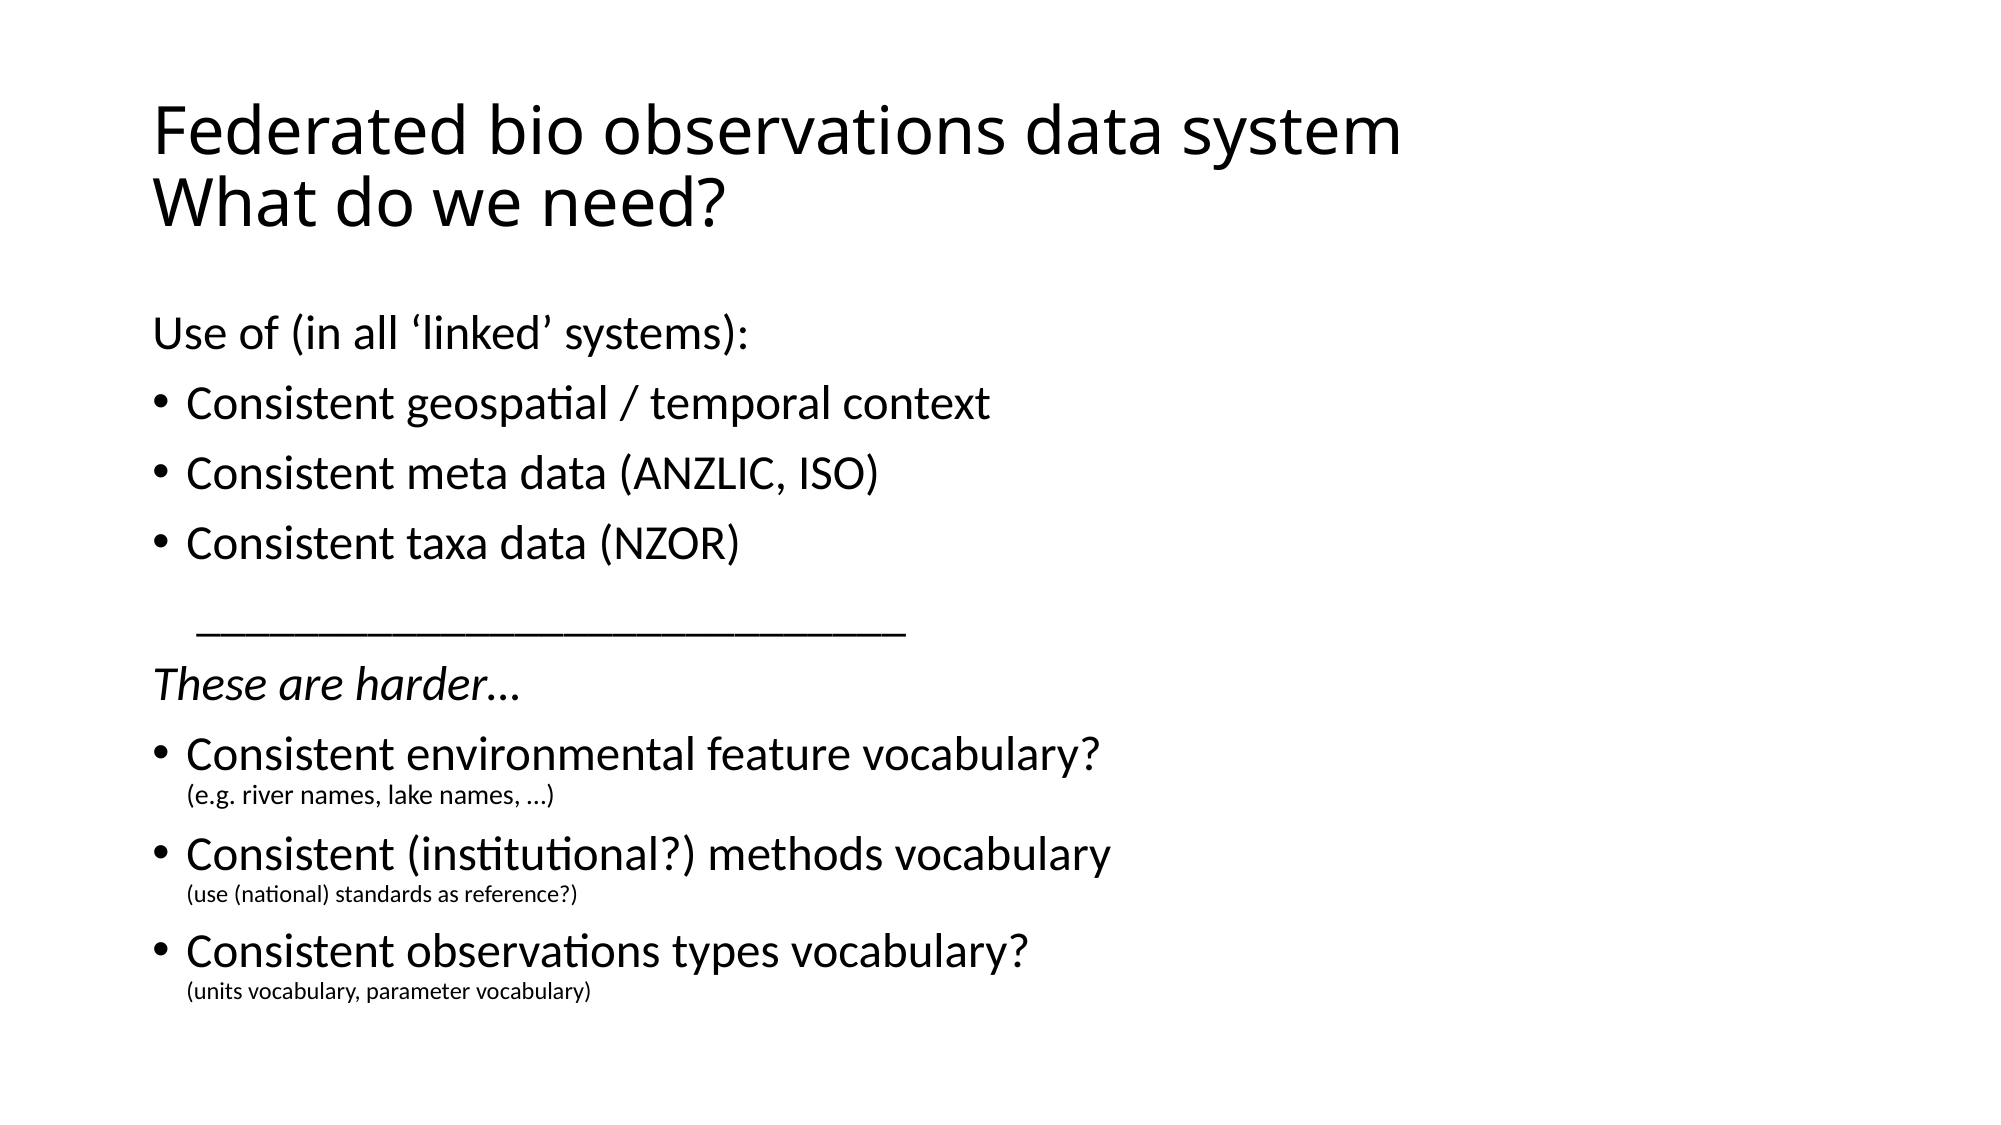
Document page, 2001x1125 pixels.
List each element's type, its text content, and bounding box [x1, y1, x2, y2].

title Federated bio observations data system What do we need? [137, 59, 1863, 278]
list Use of (in all ‘linked’ systems): Consistent geospatial / temporal context Consistent meta data (ANZLIC, ISO) Consistent taxa data (NZOR) _____________________________ These are harder… Consistent environmental feature vocabulary? (e.g. river names, lake names, …) Consistent (institutional?) methods vocabulary (use (national) standards as reference?) Consistent observations types vocabulary? (units vocabulary, parameter vocabulary) [137, 299, 1863, 1014]
